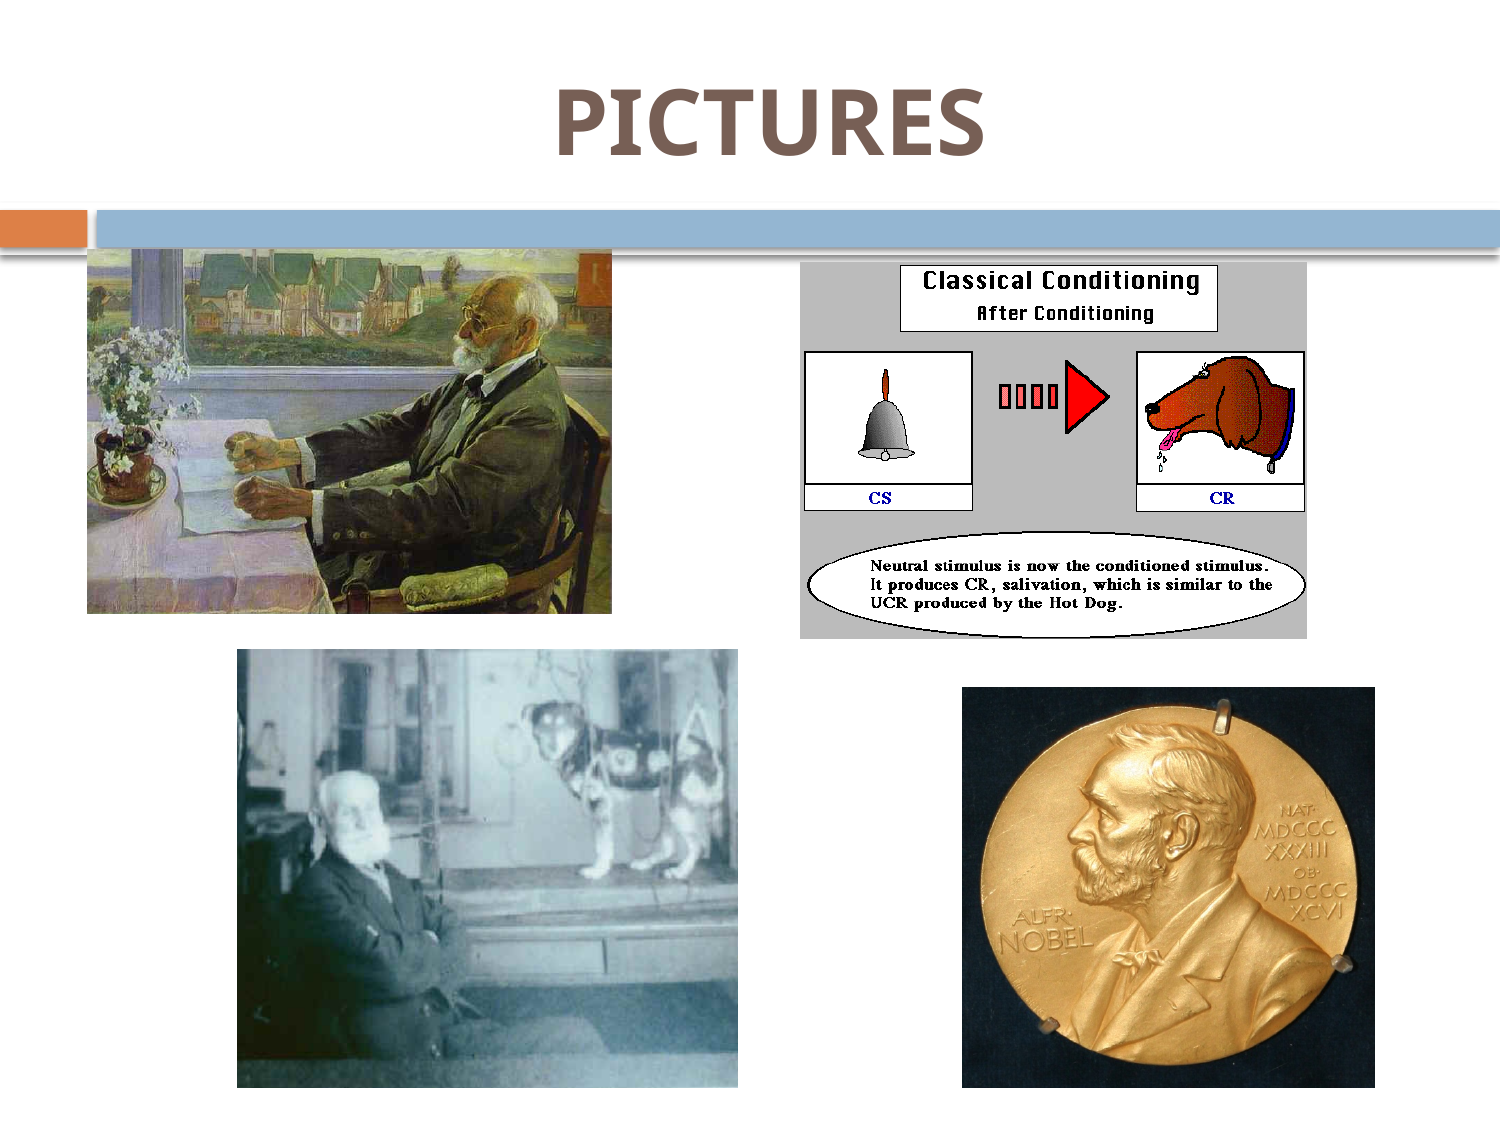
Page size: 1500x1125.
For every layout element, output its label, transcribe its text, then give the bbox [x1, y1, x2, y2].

picture [962, 687, 1376, 1088]
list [237, 649, 738, 1088]
title PICTURES [100, 37, 1438, 200]
picture [799, 262, 1308, 640]
picture [87, 249, 612, 615]
